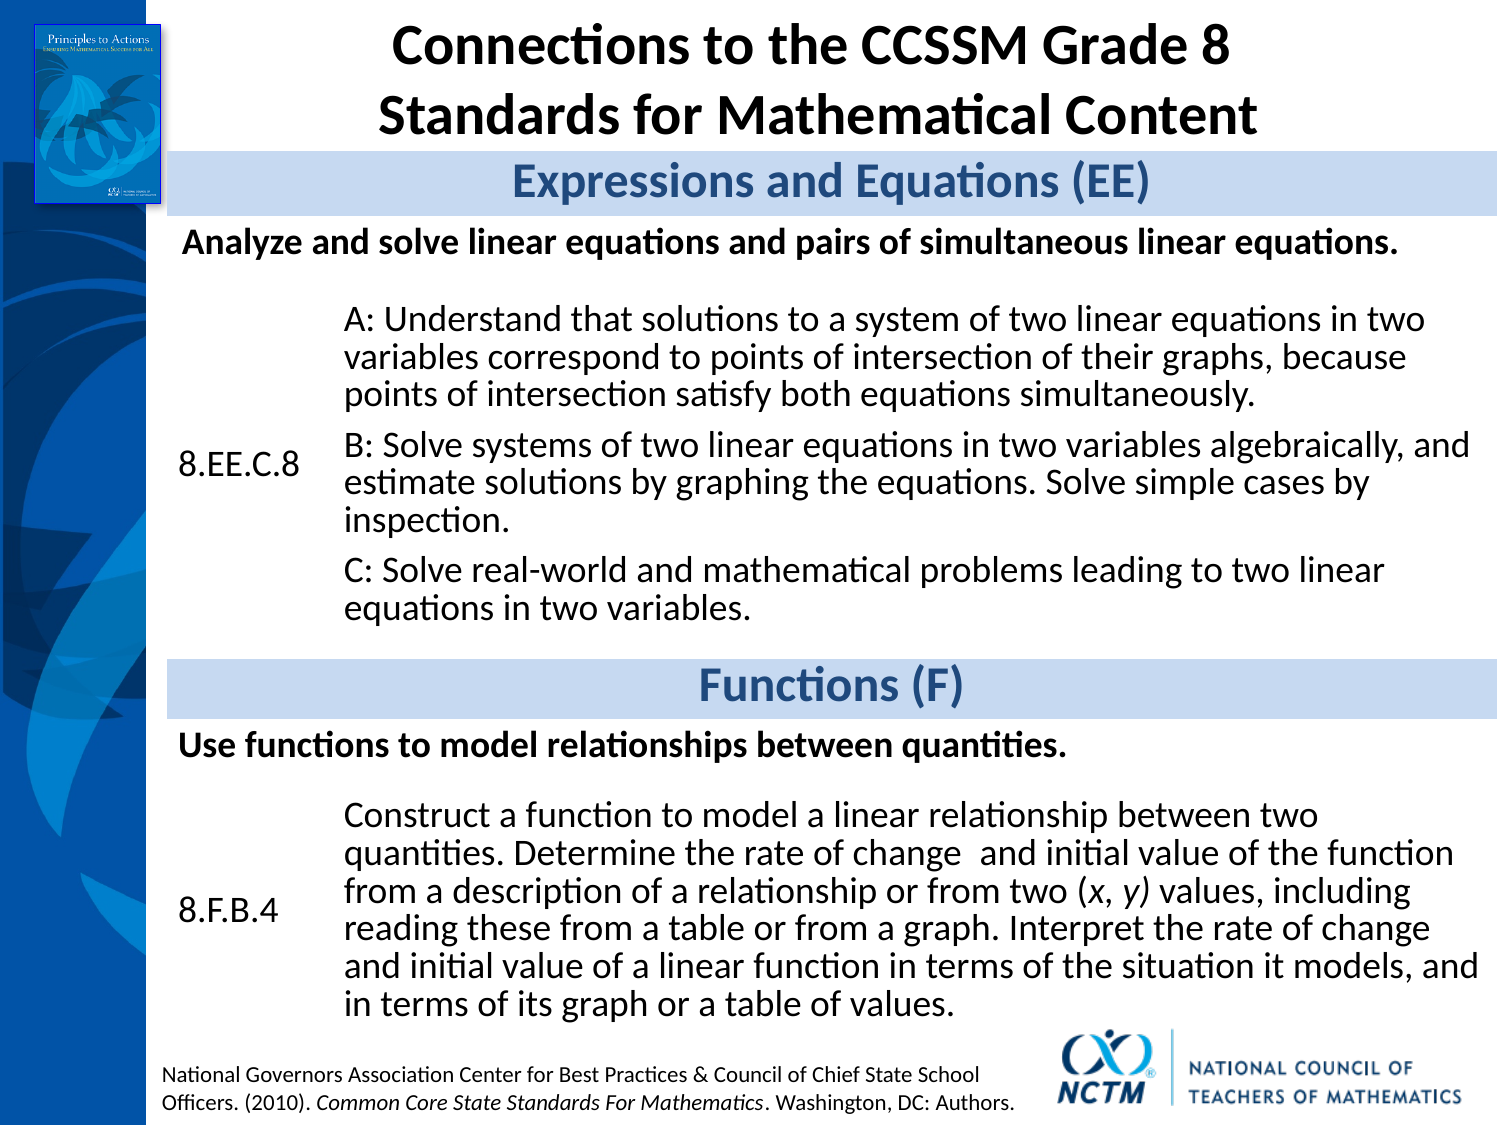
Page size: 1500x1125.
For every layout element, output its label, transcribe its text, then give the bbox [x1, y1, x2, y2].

table_cell A: Understand that solutions to a system of two linear equations in two variables correspond to points of intersection of their graphs, because points of intersection satisfy both equations simultaneously. B: Solve systems of two linear equations in two variables algebraically, and estimate solutions by graphing the equations. Solve simple cases by inspection. C: Solve real-world and mathematical problems leading to two linear equations in two variables. [332, 274, 1497, 659]
picture [0, 0, 146, 1125]
picture [35, 25, 160, 203]
text_box National Governors Association Center for Best Practices & Council of Chief State School Officers. (2010). Common Core State Standards For Mathematics. Washington, DC: Authors. [147, 1052, 1034, 1123]
table_cell Construct a function to model a linear relationship between two quantities. Determine the rate of change and initial value of the function from a description of a relationship or from two (x, y) values, including reading these from a table or from a graph. Interpret the rate of change and initial value of a linear function in terms of the situation it models, and in terms of its graph or a table of values. [332, 778, 1497, 1047]
table_cell Functions (F) [167, 659, 1497, 719]
table_cell 8.EE.C.8 [167, 274, 332, 659]
table_header Expressions and Equations (EE) [167, 151, 1497, 216]
table_cell Use functions to model relationships between quantities. [167, 719, 1497, 778]
table_cell 8.F.B.4 [167, 778, 332, 1047]
table_cell Analyze and solve linear equations and pairs of simultaneous linear equations. [167, 216, 1497, 274]
title Connections to the CCSSM Grade 8 Standards for Mathematical Content [167, 0, 1470, 151]
